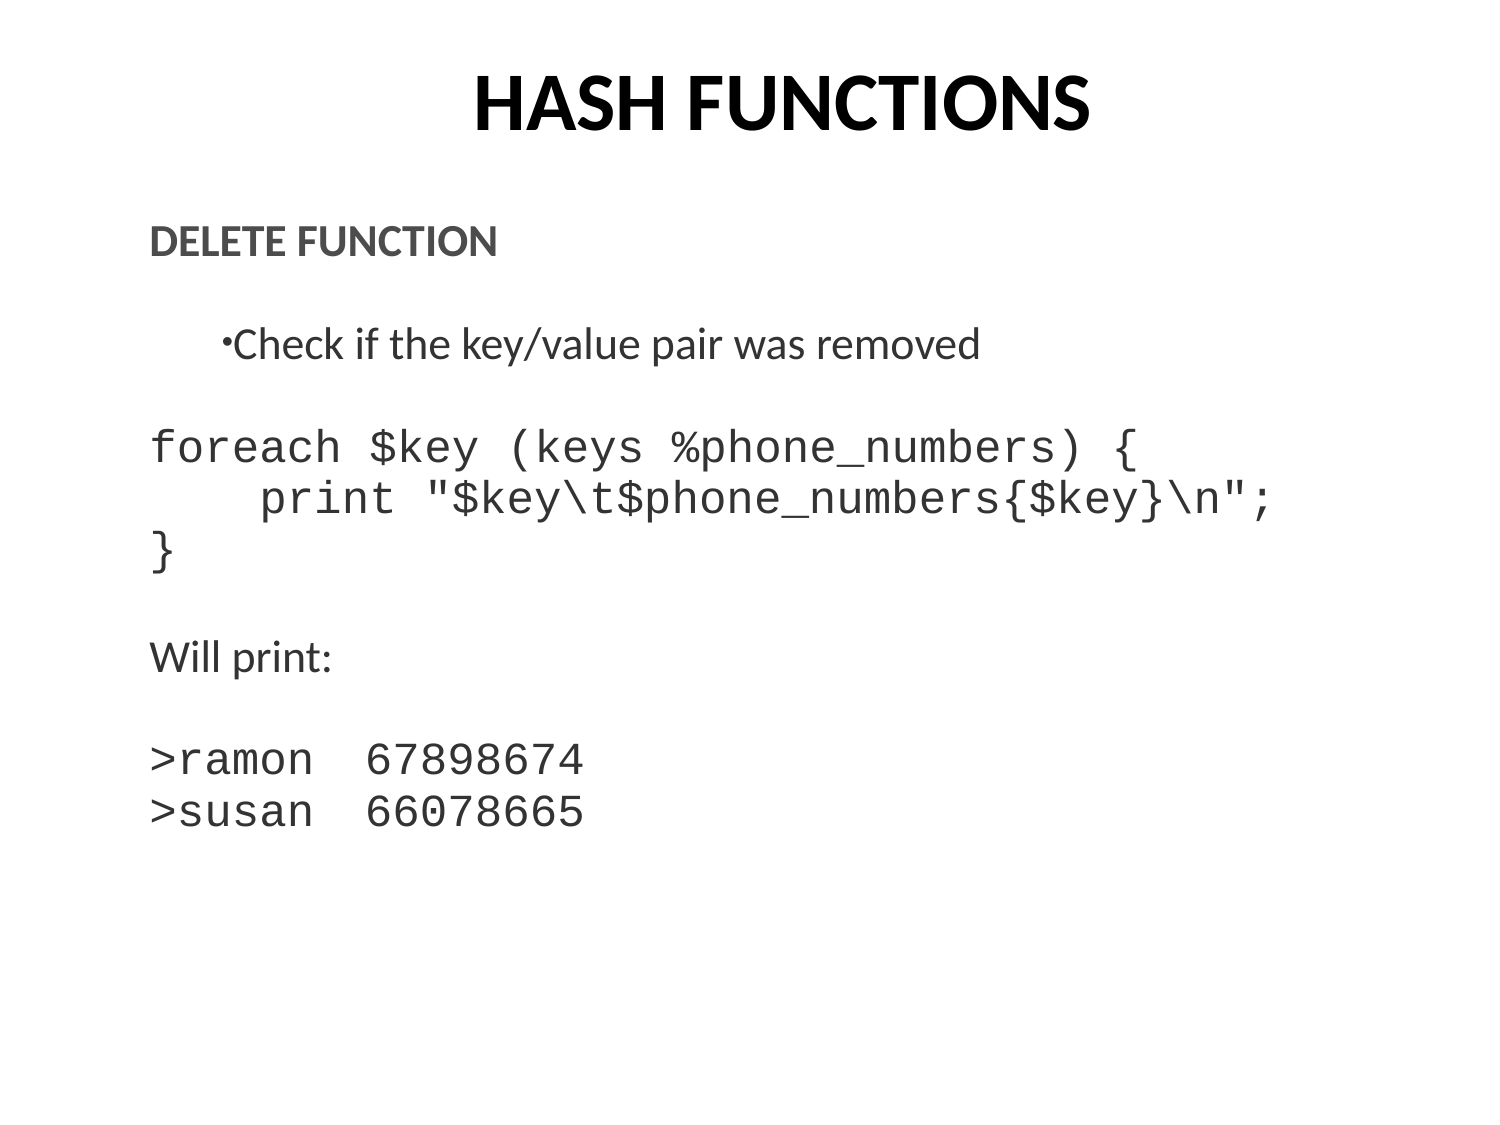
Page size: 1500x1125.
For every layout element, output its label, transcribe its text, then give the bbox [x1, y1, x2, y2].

text_box DELETE FUNCTION Check if the key/value pair was removed foreach $key (keys %phone_numbers) { print "$key\t$phone_numbers{$key}\n"; } Will print: >ramon 67898674 >susan 66078665 [136, 204, 1429, 1035]
text_box HASH FUNCTIONS [397, 34, 1169, 141]
